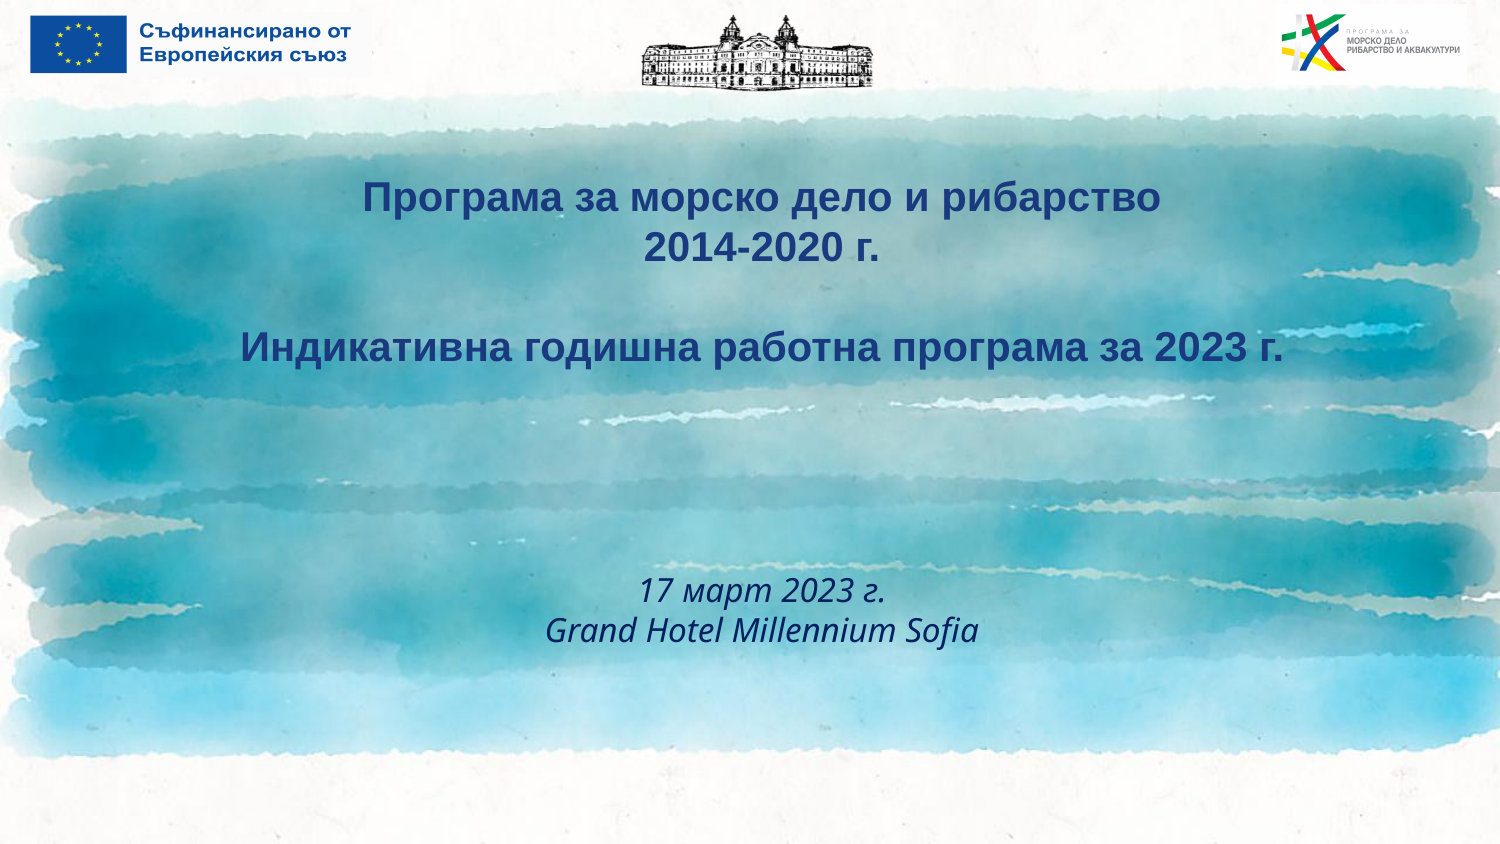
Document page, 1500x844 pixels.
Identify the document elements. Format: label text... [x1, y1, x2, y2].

title Програма за морско дело и рибарство 2014-2020 г. Индикативна годишна работна програма за 2023 г. 17 март 2023 г. Grand Hotel Millennium Sofia [212, 168, 1312, 502]
picture [0, 0, 1500, 844]
